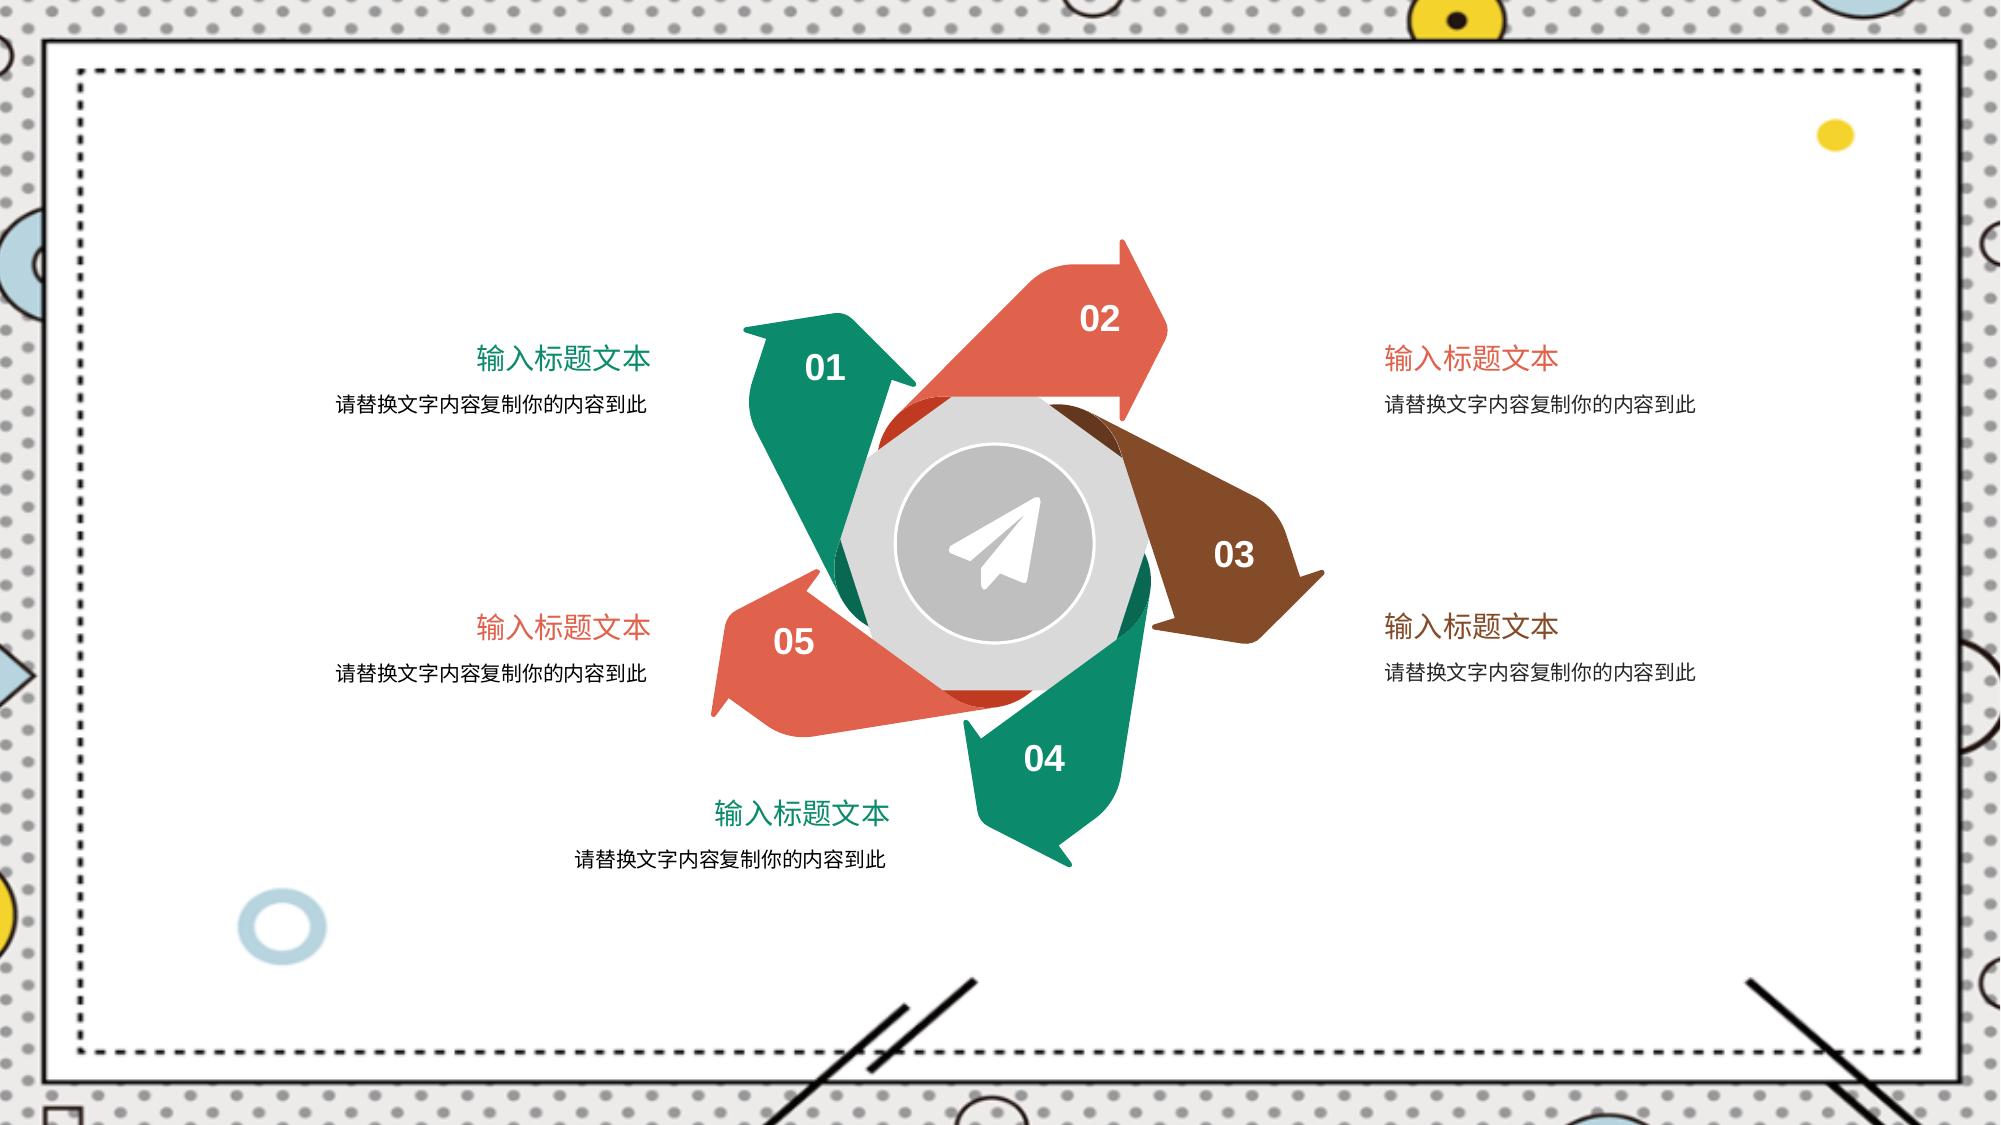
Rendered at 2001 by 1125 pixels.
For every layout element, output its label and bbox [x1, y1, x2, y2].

text_box [471, 786, 950, 929]
text_box [1325, 331, 1799, 474]
text_box [232, 600, 711, 743]
text_box [232, 331, 711, 474]
picture [0, 0, 2001, 1125]
text_box [710, 238, 1326, 869]
text_box [1325, 599, 1799, 742]
